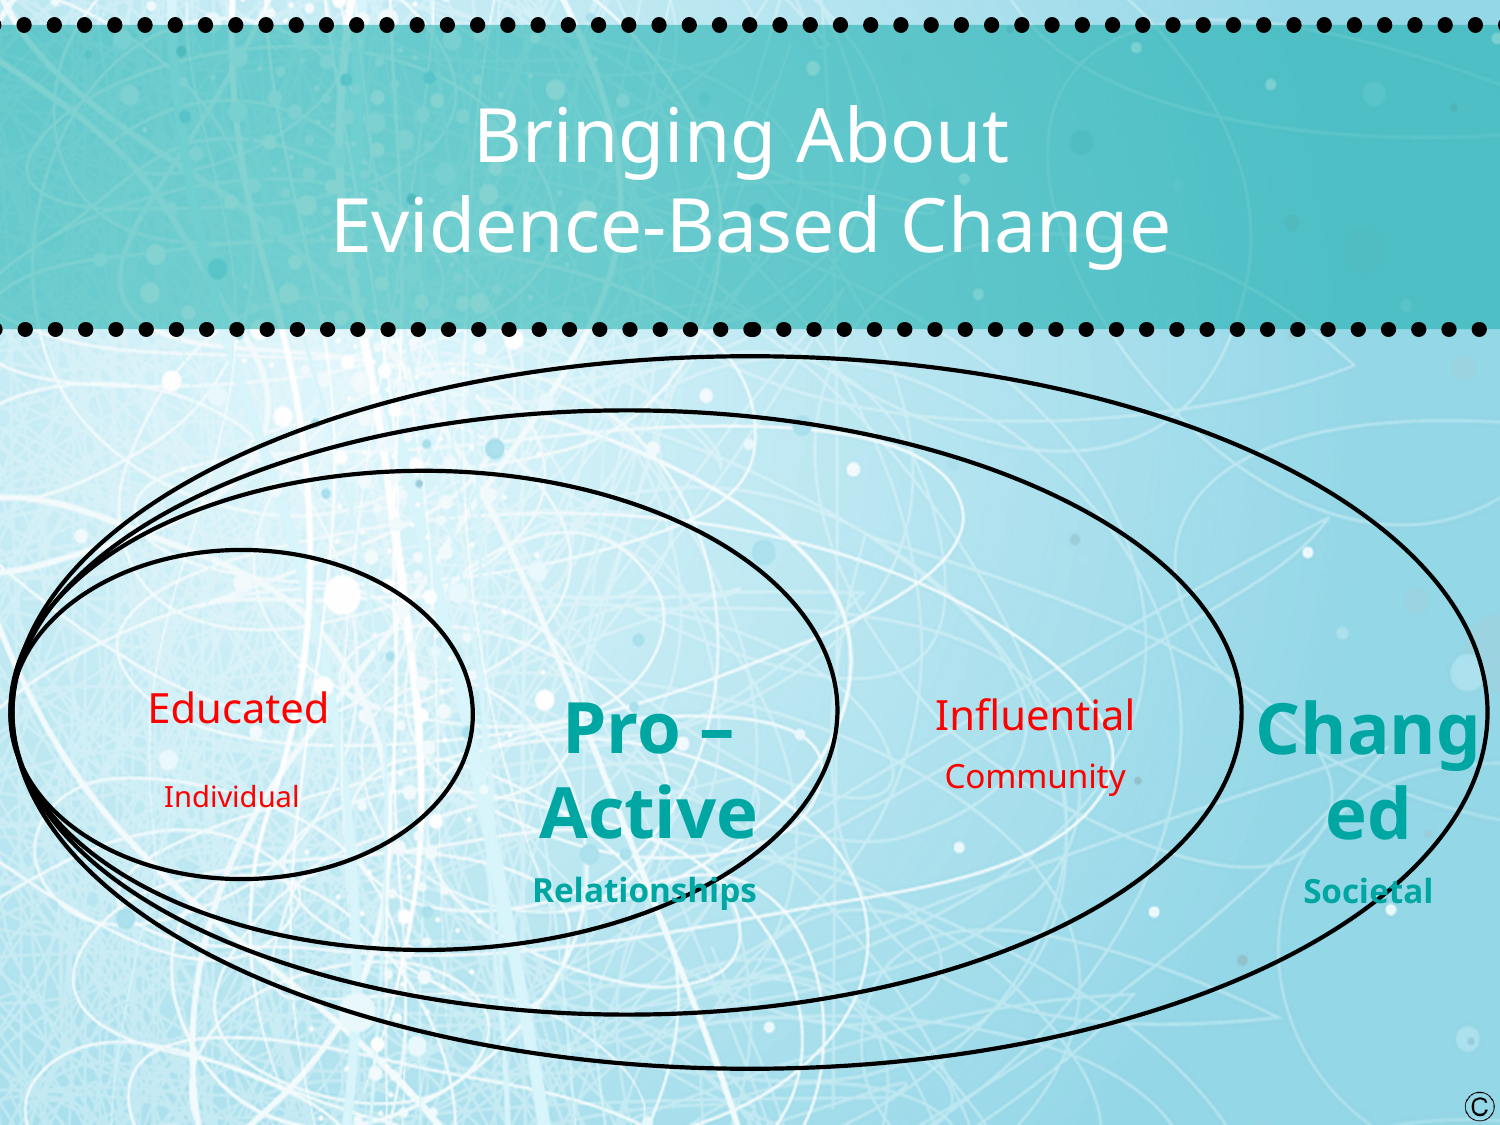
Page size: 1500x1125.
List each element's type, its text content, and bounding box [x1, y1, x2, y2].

text_box Influential Community [824, 681, 1224, 803]
text_box Pro – Active Relationships [456, 674, 842, 917]
text_box [50, 803, 1353, 1069]
text_box [56, 803, 1214, 1015]
picture [1459, 1087, 1500, 1125]
text_box Educated Individual [27, 674, 450, 825]
text_box [11, 470, 833, 694]
text_box Changed Societal [1224, 676, 1500, 918]
text_box [59, 410, 1238, 681]
text_box [60, 778, 634, 950]
text_box [27, 356, 1484, 676]
text_box Bringing About Evidence-Based Change [0, 24, 1500, 330]
text_box [10, 549, 466, 786]
text_box [70, 825, 413, 880]
